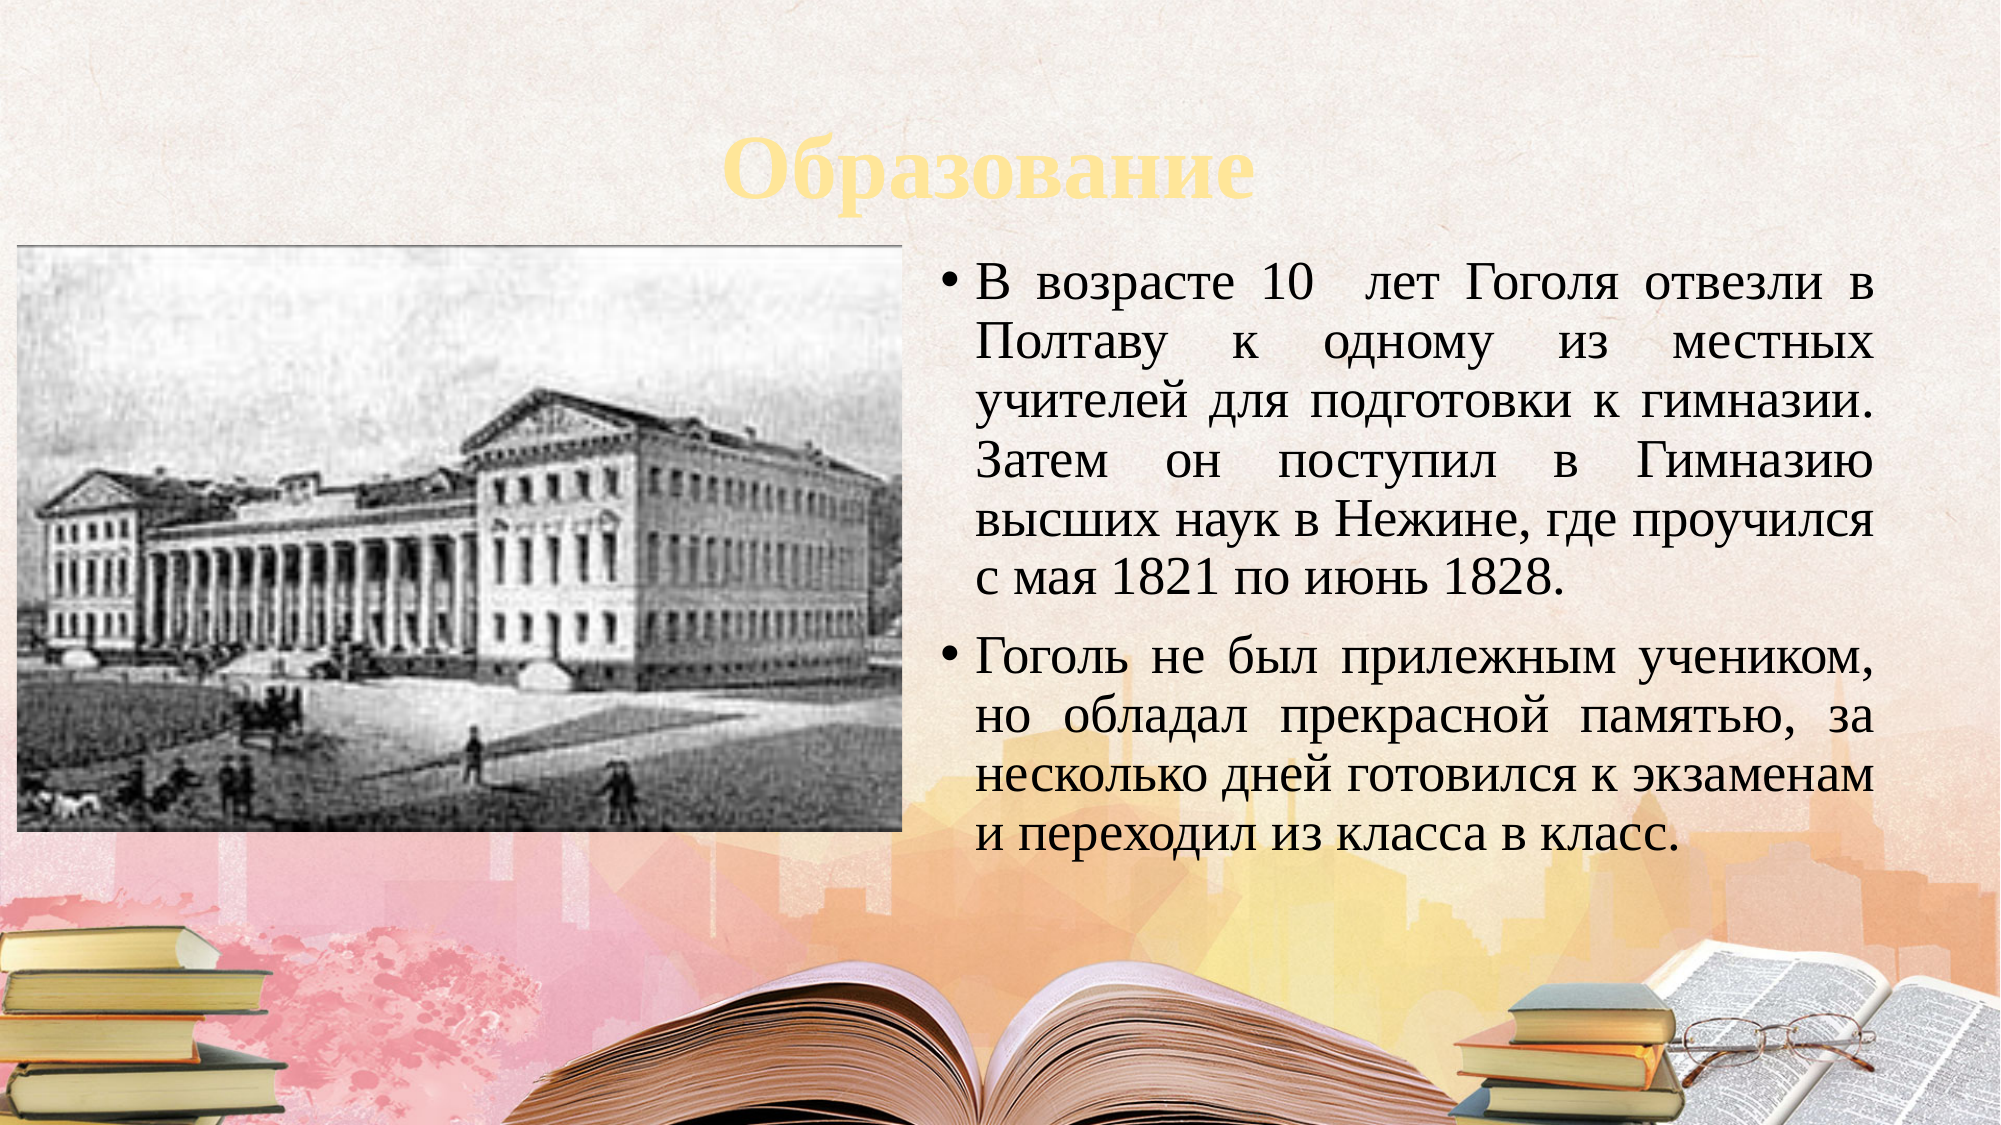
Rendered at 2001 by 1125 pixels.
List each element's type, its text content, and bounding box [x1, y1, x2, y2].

picture [0, 0, 2001, 1125]
title Образование [137, 59, 1863, 278]
list В возрасте 10 лет Гоголя отвезли в Полтаву к одному из местных учителей для подготовки к гимназии. Затем он поступил в Гимназию высших наук в Нежине, где проучился с мая 1821 по июнь 1828. Гоголь не был прилежным учеником, но обладал прекрасной памятью, за несколько дней готовился к экзаменам и переходил из класса в класс. [925, 245, 1891, 960]
